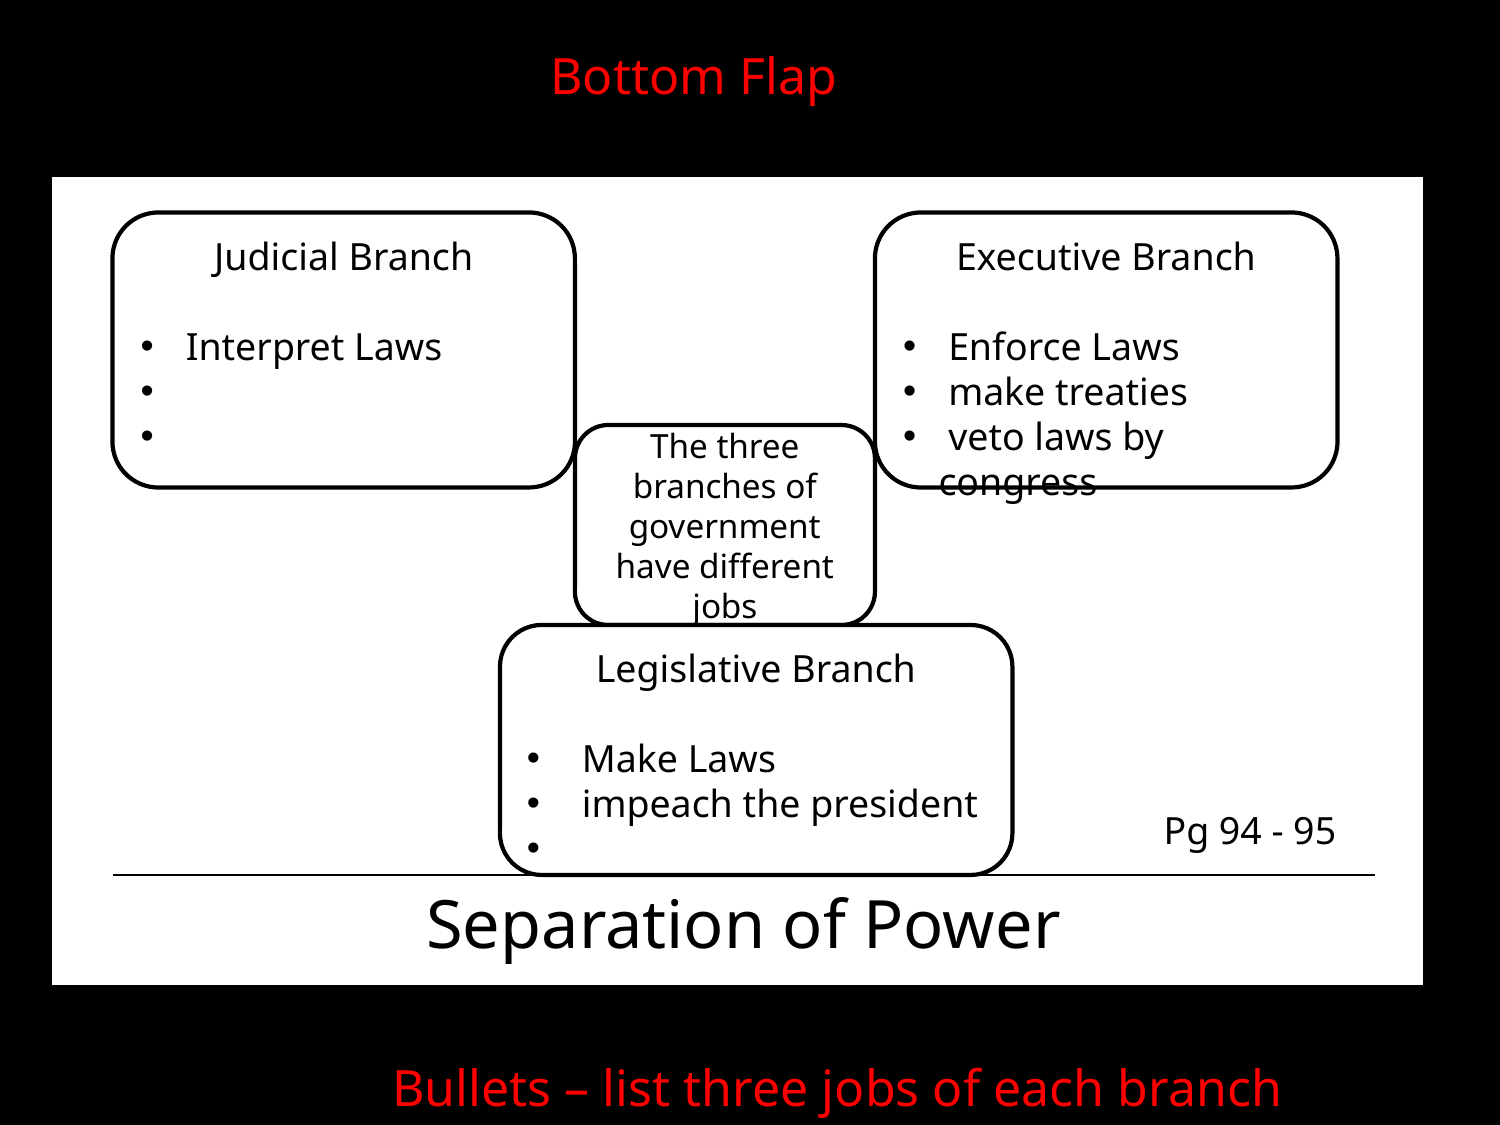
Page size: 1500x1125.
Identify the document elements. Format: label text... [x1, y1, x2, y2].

text_box Bullets – list three jobs of each branch [324, 1049, 1350, 1124]
text_box Pg 94 - 95 [1099, 799, 1400, 860]
text_box Executive Branch Enforce Laws make treaties veto laws by congress [872, 210, 1340, 490]
text_box Judicial Branch Interpret Laws [110, 210, 578, 490]
text_box Legislative Branch Make Laws impeach the president [497, 622, 1015, 874]
text_box Bottom Flap [362, 37, 1025, 113]
text_box The three branches of government have different jobs [572, 422, 878, 622]
text_box Separation of Power [112, 881, 1375, 970]
text_box [48, 173, 1427, 989]
